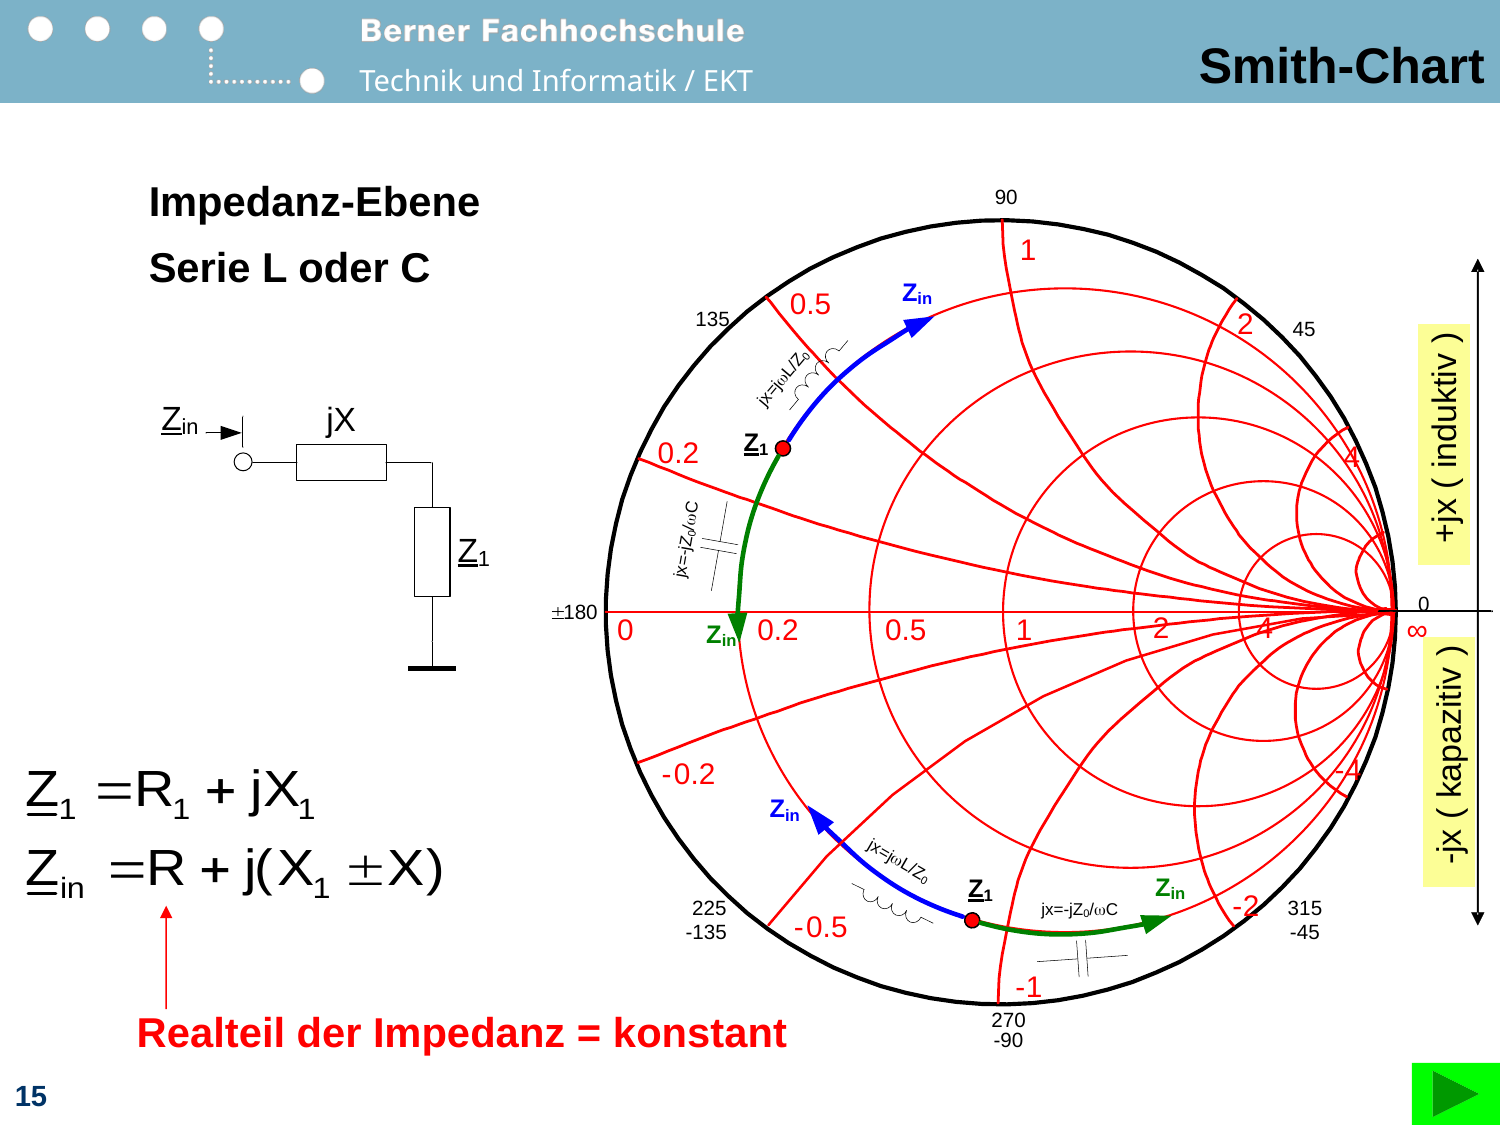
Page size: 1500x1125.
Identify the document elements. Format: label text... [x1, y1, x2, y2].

title Smith-Chart [643, 0, 1500, 102]
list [531, 150, 1500, 1125]
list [16, 755, 456, 910]
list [117, 370, 614, 679]
text_box Realteil der Impedanz = konstant [121, 1004, 526, 1064]
picture [0, 0, 1500, 111]
text_box Impedanz-Ebene Serie L oder C [134, 173, 526, 300]
